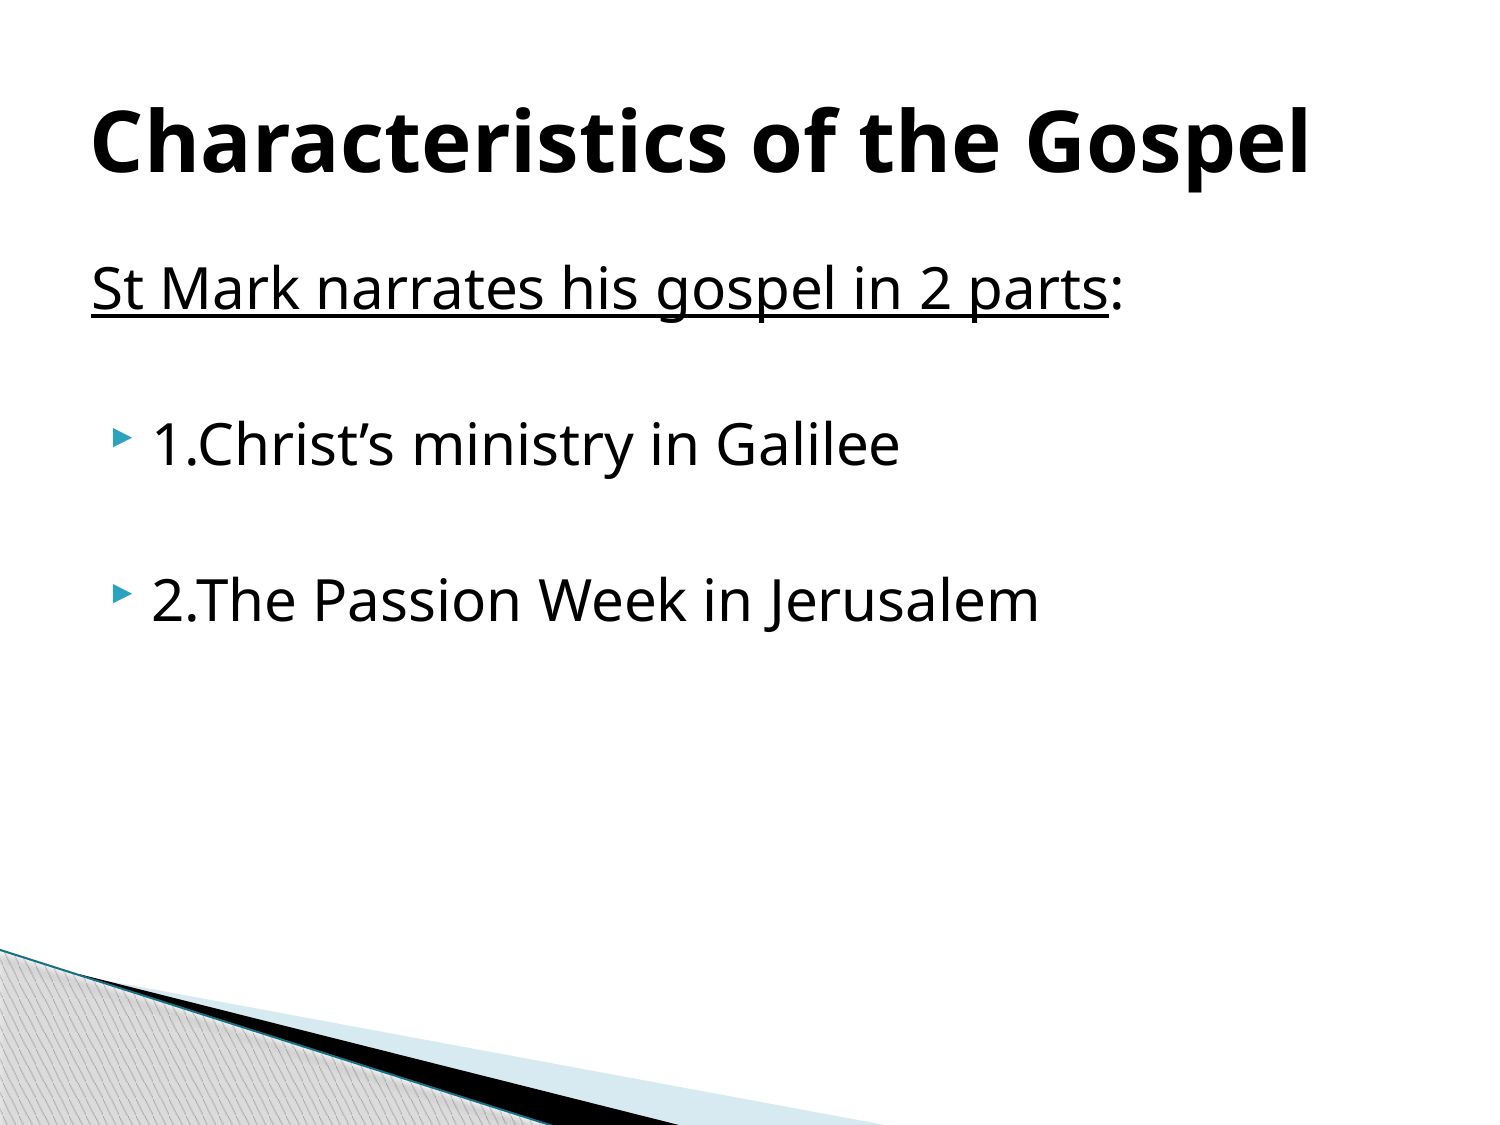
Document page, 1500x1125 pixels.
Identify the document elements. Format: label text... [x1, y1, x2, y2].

title Characteristics of the Gospel [75, 45, 1425, 233]
list St Mark narrates his gospel in 2 parts: 1.Christ’s ministry in Galilee 2.The Passion Week in Jerusalem [76, 243, 1427, 986]
